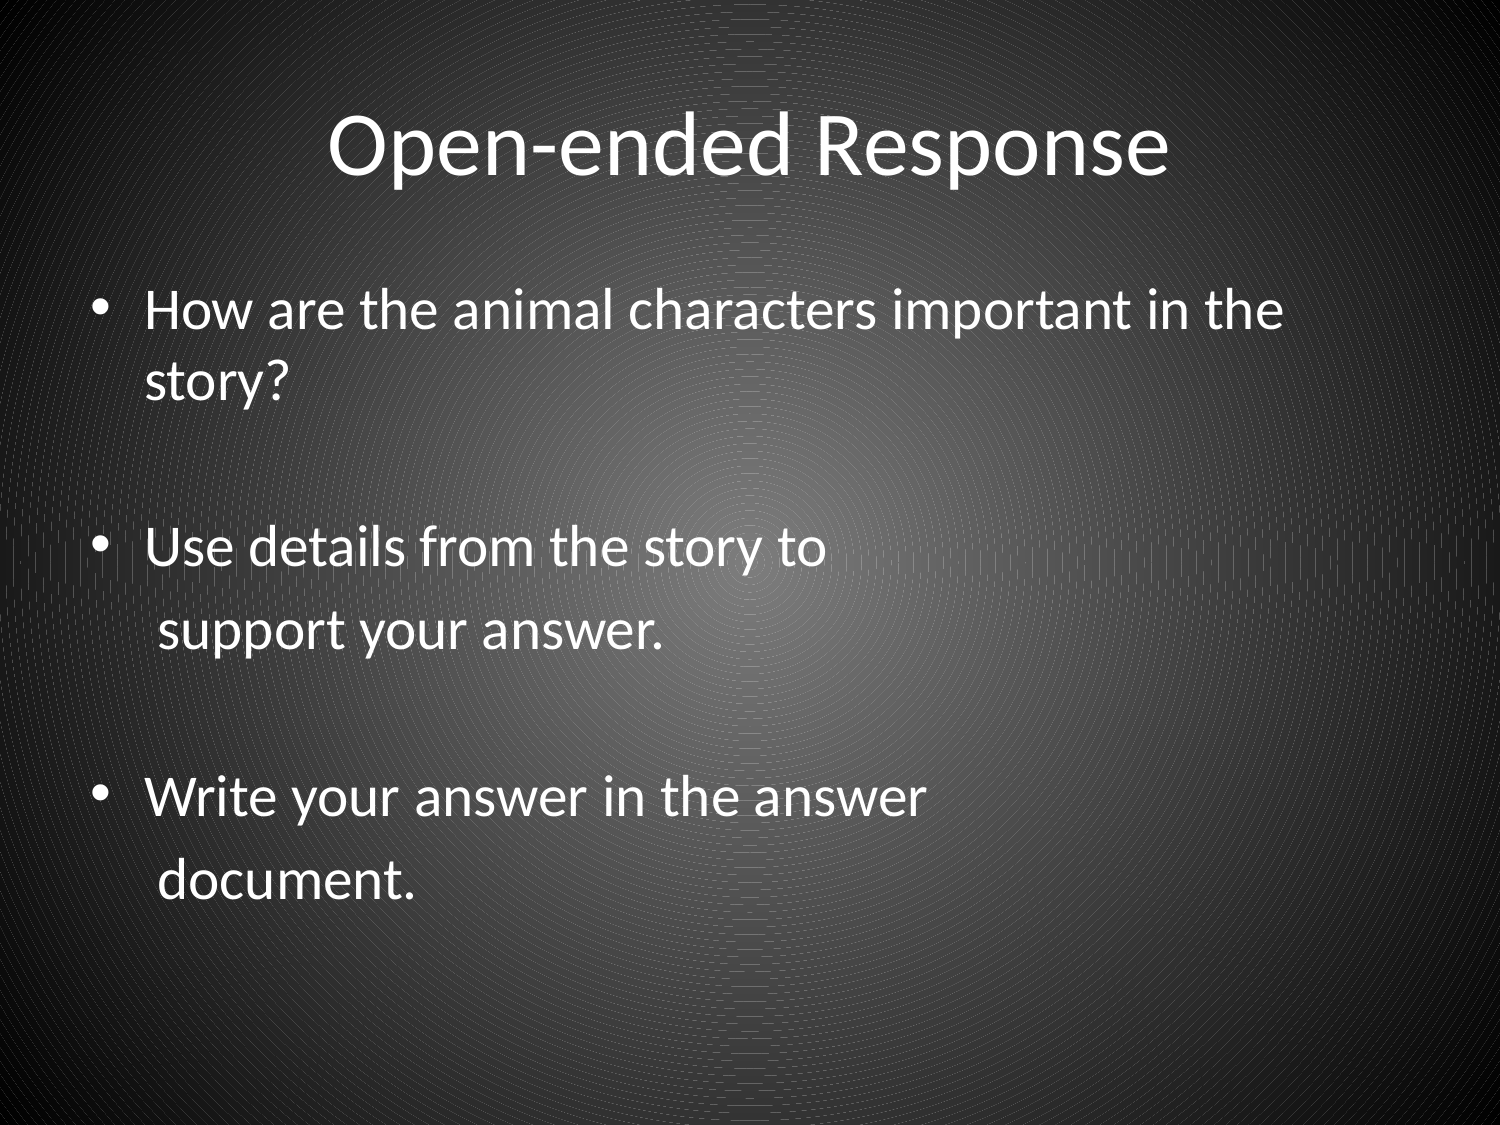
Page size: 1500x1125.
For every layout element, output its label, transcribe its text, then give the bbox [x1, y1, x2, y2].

list How are the animal characters important in the story? Use details from the story to support your answer. Write your answer in the answer document. [75, 262, 1425, 1005]
title Open-ended Response [75, 45, 1425, 233]
